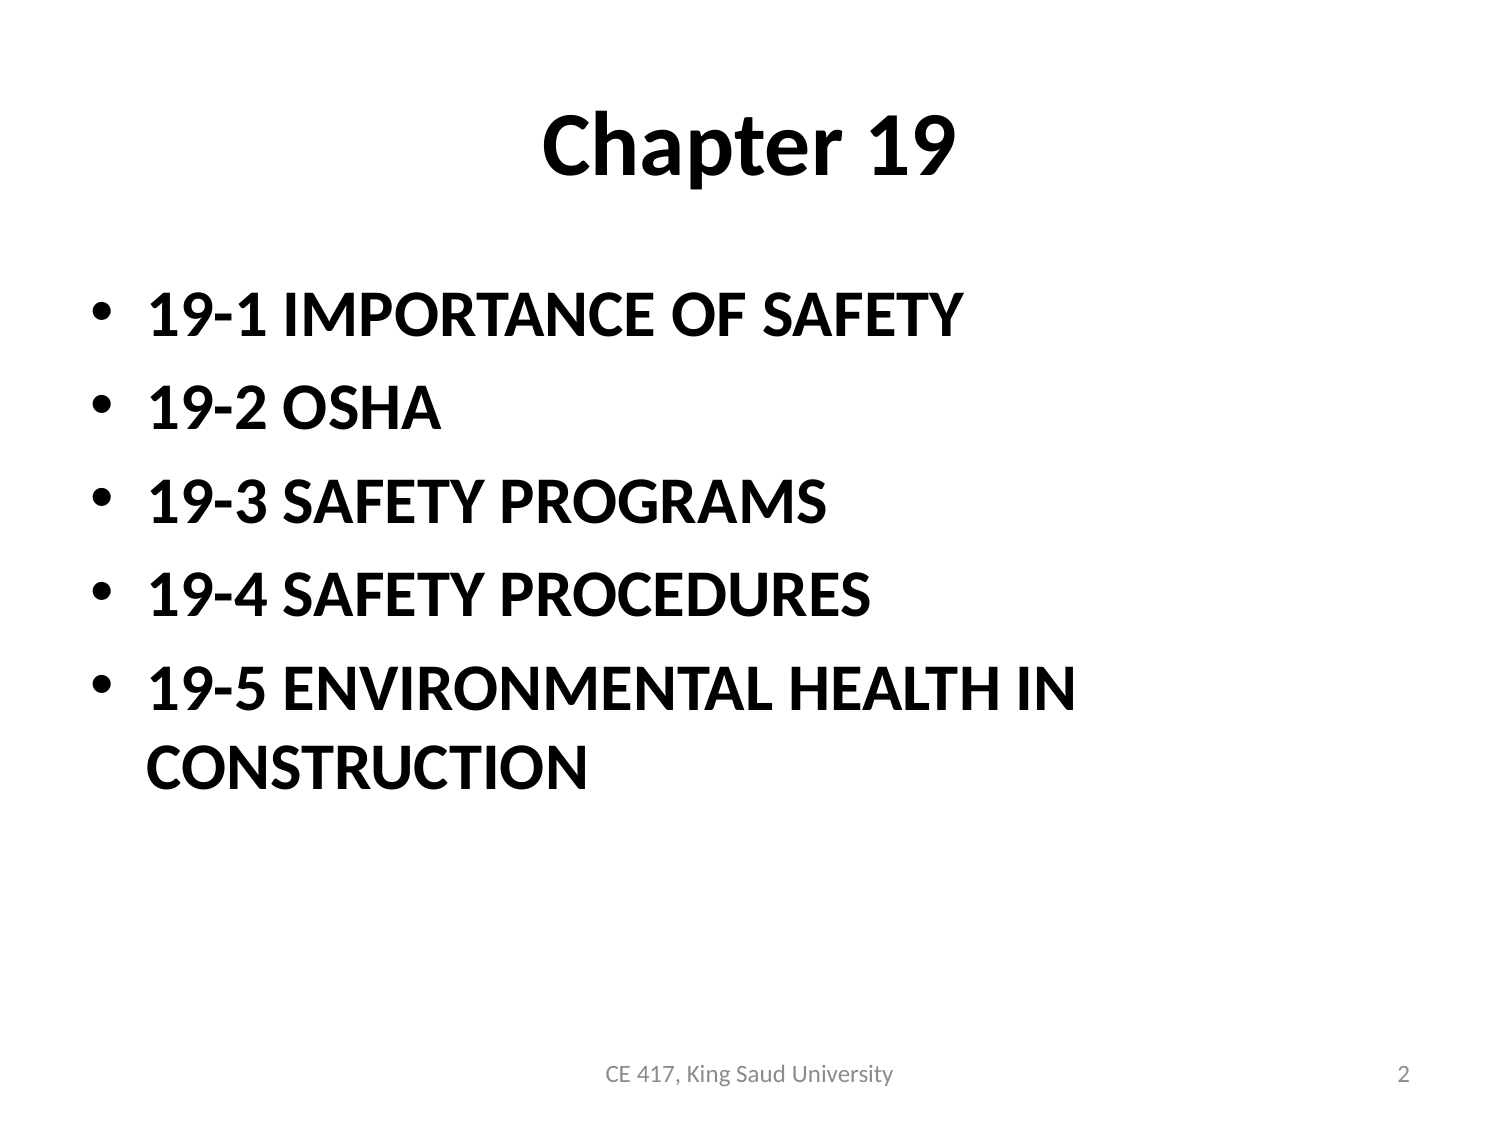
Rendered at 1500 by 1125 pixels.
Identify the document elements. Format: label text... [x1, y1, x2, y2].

list 19-1 IMPORTANCE OF SAFETY 19-2 OSHA 19-3 SAFETY PROGRAMS 19-4 SAFETY PROCEDURES 19-5 ENVIRONMENTAL HEALTH IN CONSTRUCTION [75, 262, 1425, 1005]
footer CE 417, King Saud University [512, 1042, 988, 1103]
title Chapter 19 [75, 45, 1425, 233]
slide_number 2 [1074, 1042, 1425, 1103]
